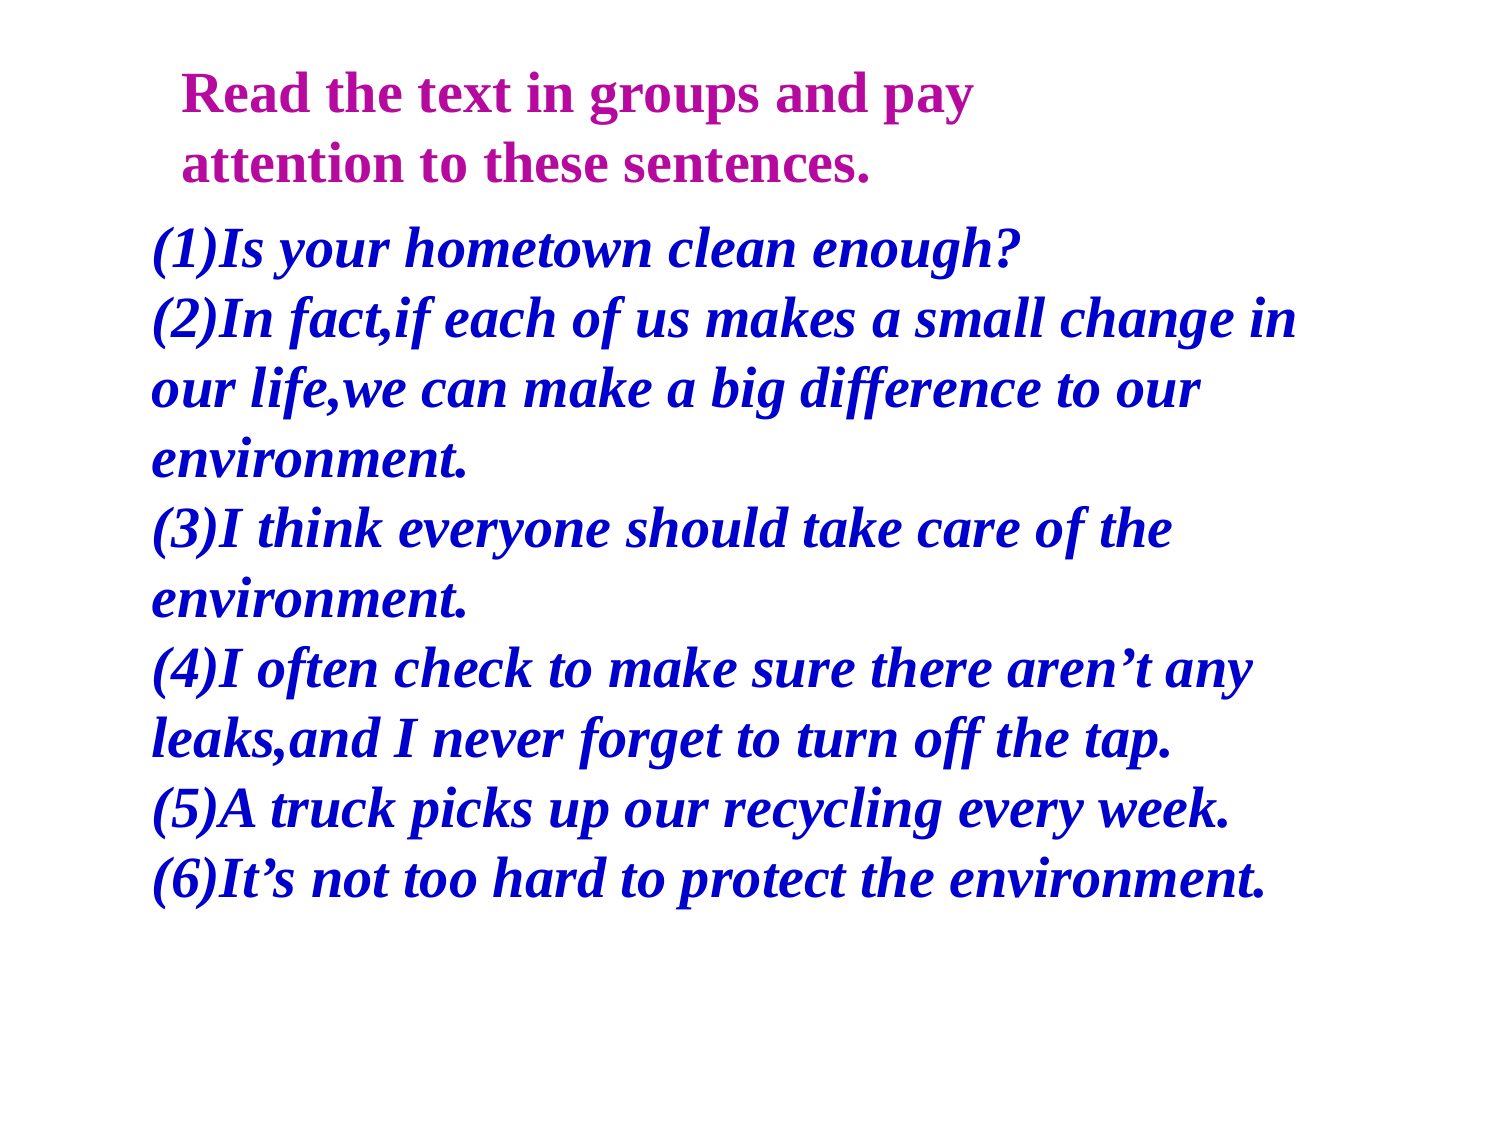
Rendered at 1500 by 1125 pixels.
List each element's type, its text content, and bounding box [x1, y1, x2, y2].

text_box (1)Is your hometown clean enough? (2)In fact,if each of us makes a small change in our life,we can make a big difference to our environment. (3)I think everyone should take care of the environment. (4)I often check to make sure there aren’t any leaks,and I never forget to turn off the tap. (5)A truck picks up our recycling every week. (6)It’s not too hard to protect the environment. [137, 201, 1363, 987]
text_box Read the text in groups and pay attention to these sentences. [166, 46, 1190, 202]
